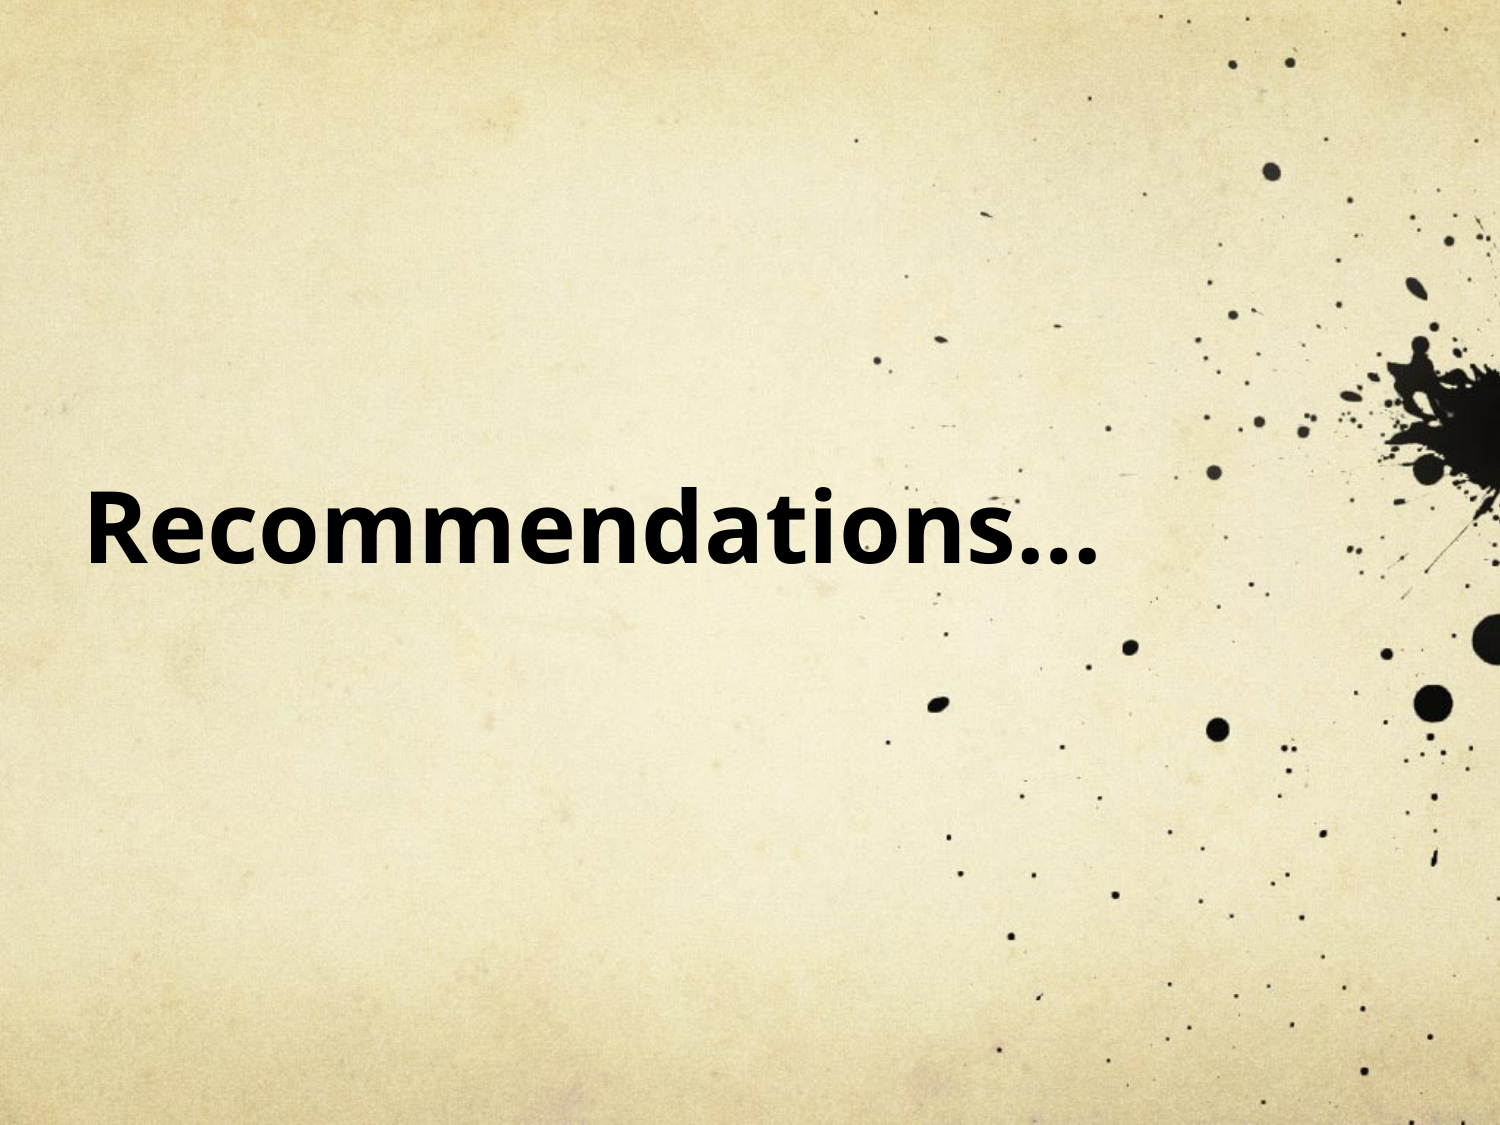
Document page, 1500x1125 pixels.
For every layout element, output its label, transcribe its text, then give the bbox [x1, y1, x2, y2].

title Recommendations… [75, 360, 1350, 584]
picture [0, 0, 1500, 1125]
